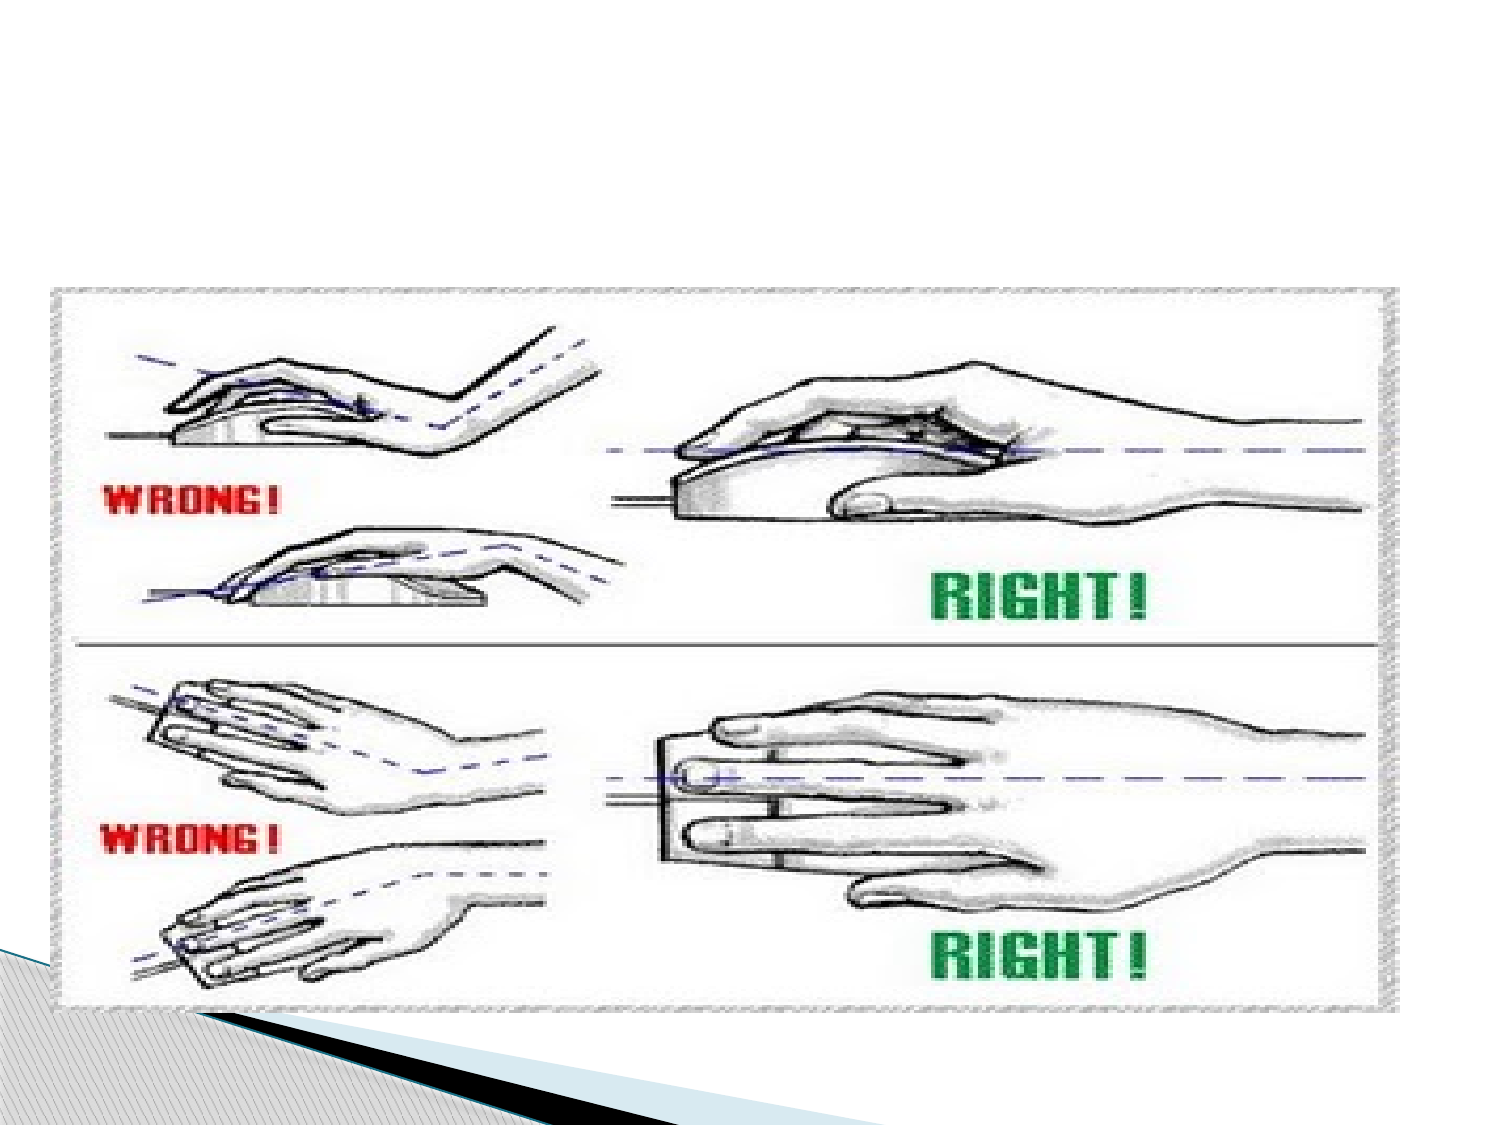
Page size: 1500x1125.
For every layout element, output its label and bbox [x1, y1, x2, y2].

picture [49, 287, 1401, 1013]
